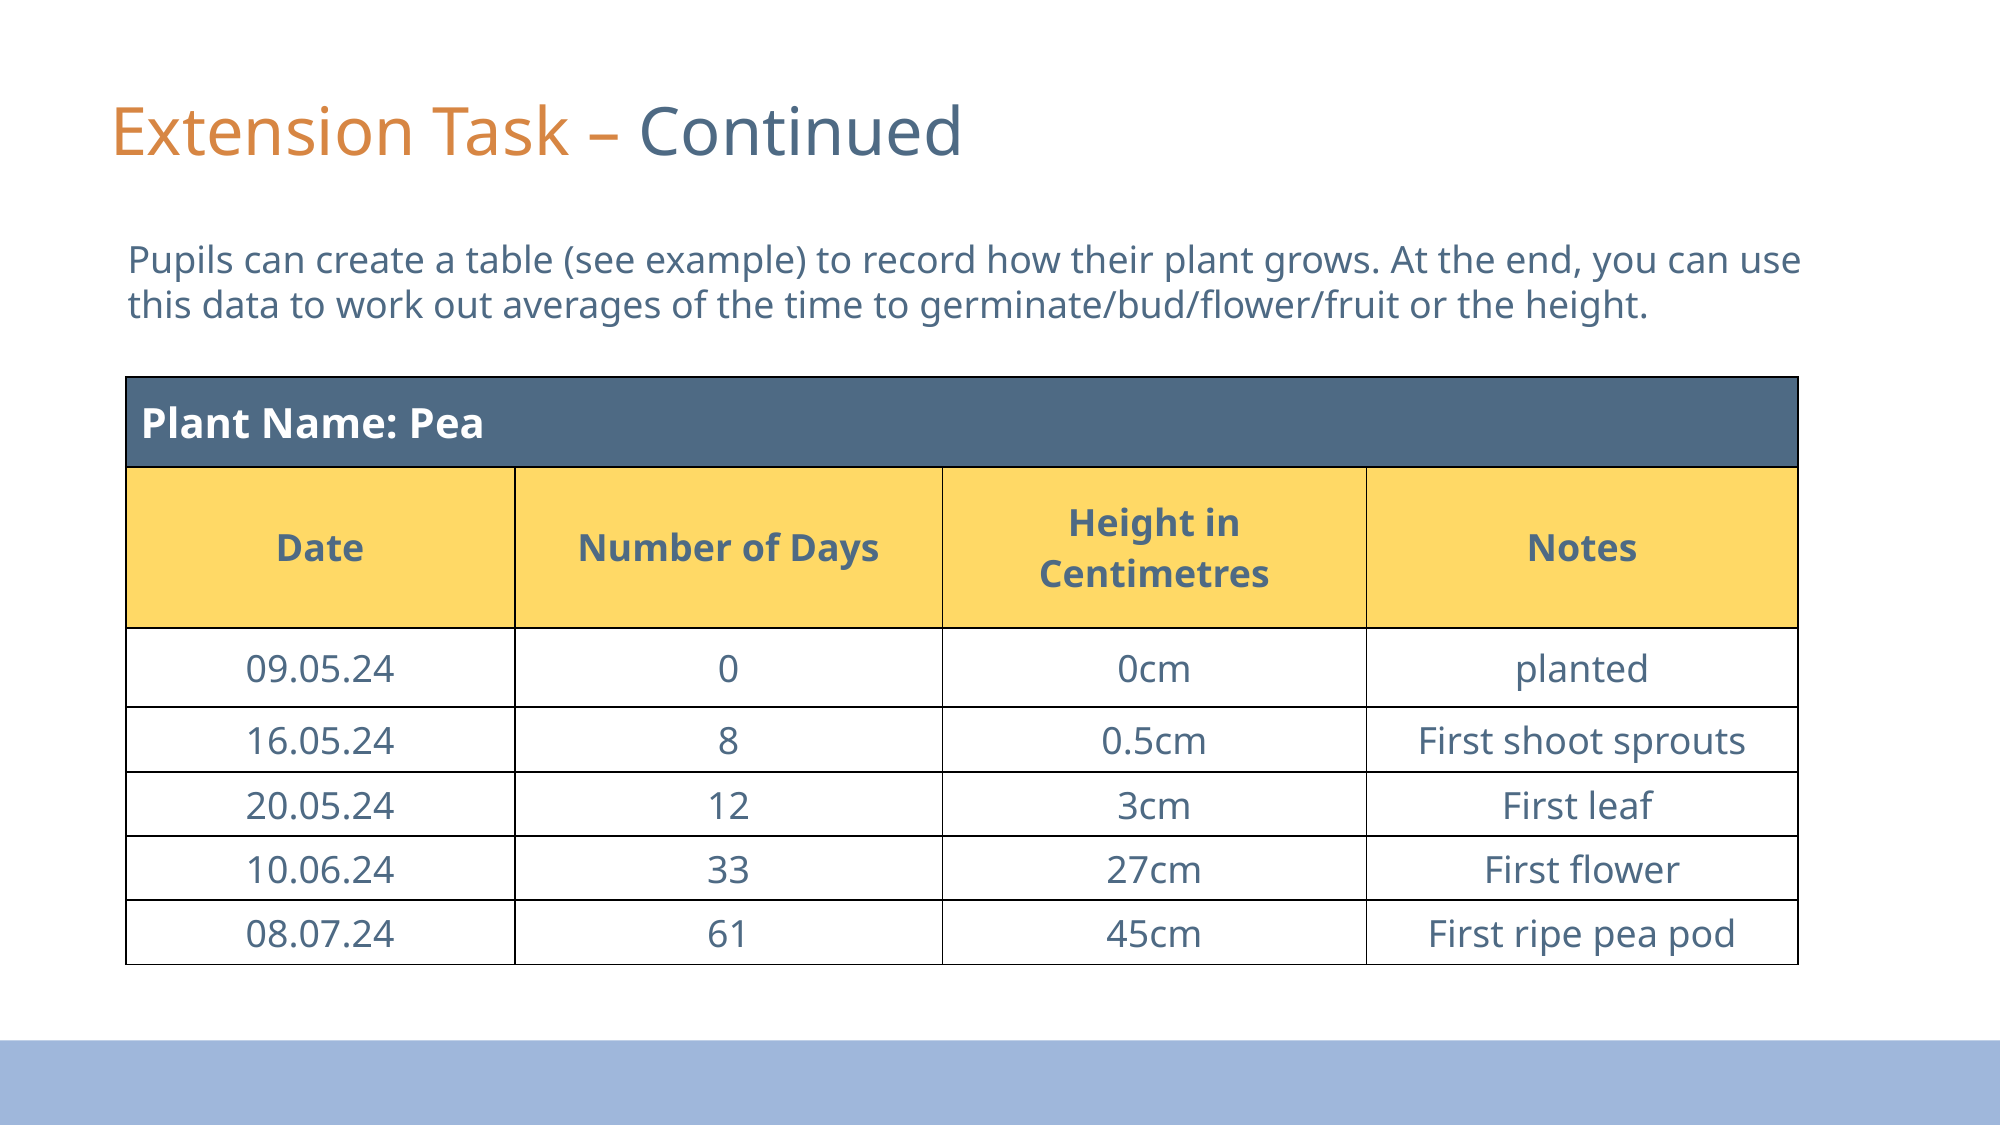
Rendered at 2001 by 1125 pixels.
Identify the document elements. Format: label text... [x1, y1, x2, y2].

table_cell 0 [516, 629, 942, 706]
table_cell 0.5cm [943, 708, 1366, 771]
table_header Plant Name: Pea [127, 378, 1797, 466]
table_cell 33 [516, 837, 942, 899]
table_cell Number of Days [516, 468, 942, 627]
text_box [0, 1039, 2000, 1125]
table_cell 20.05.24 [127, 773, 514, 835]
table_cell 12 [516, 773, 942, 835]
text_box Extension Task – Continued [95, 75, 1754, 177]
table_cell 10.06.24 [127, 837, 514, 899]
text_box Pupils can create a table (see example) to record how their plant grows. At the end, you can use this data to work out averages of the time to germinate/bud/flower/fruit or the height. [112, 228, 1836, 334]
table_cell planted [1367, 629, 1797, 706]
table_cell 61 [516, 901, 942, 964]
table_cell 8 [516, 708, 942, 771]
table_cell 0cm [943, 629, 1366, 706]
table_cell Date [127, 468, 514, 627]
table_cell First leaf [1367, 773, 1797, 835]
table_cell 27cm [943, 837, 1366, 899]
table_cell 16.05.24 [127, 708, 514, 771]
table_cell 08.07.24 [127, 901, 514, 964]
table_cell 3cm [943, 773, 1366, 835]
table_cell First ripe pea pod [1367, 901, 1797, 964]
table_cell 45cm [943, 901, 1366, 964]
table_cell Height in Centimetres [943, 468, 1366, 627]
table_cell First shoot sprouts [1367, 708, 1797, 771]
table_cell Notes [1367, 468, 1797, 627]
table_cell First flower [1367, 837, 1797, 899]
table_cell 09.05.24 [127, 629, 514, 706]
